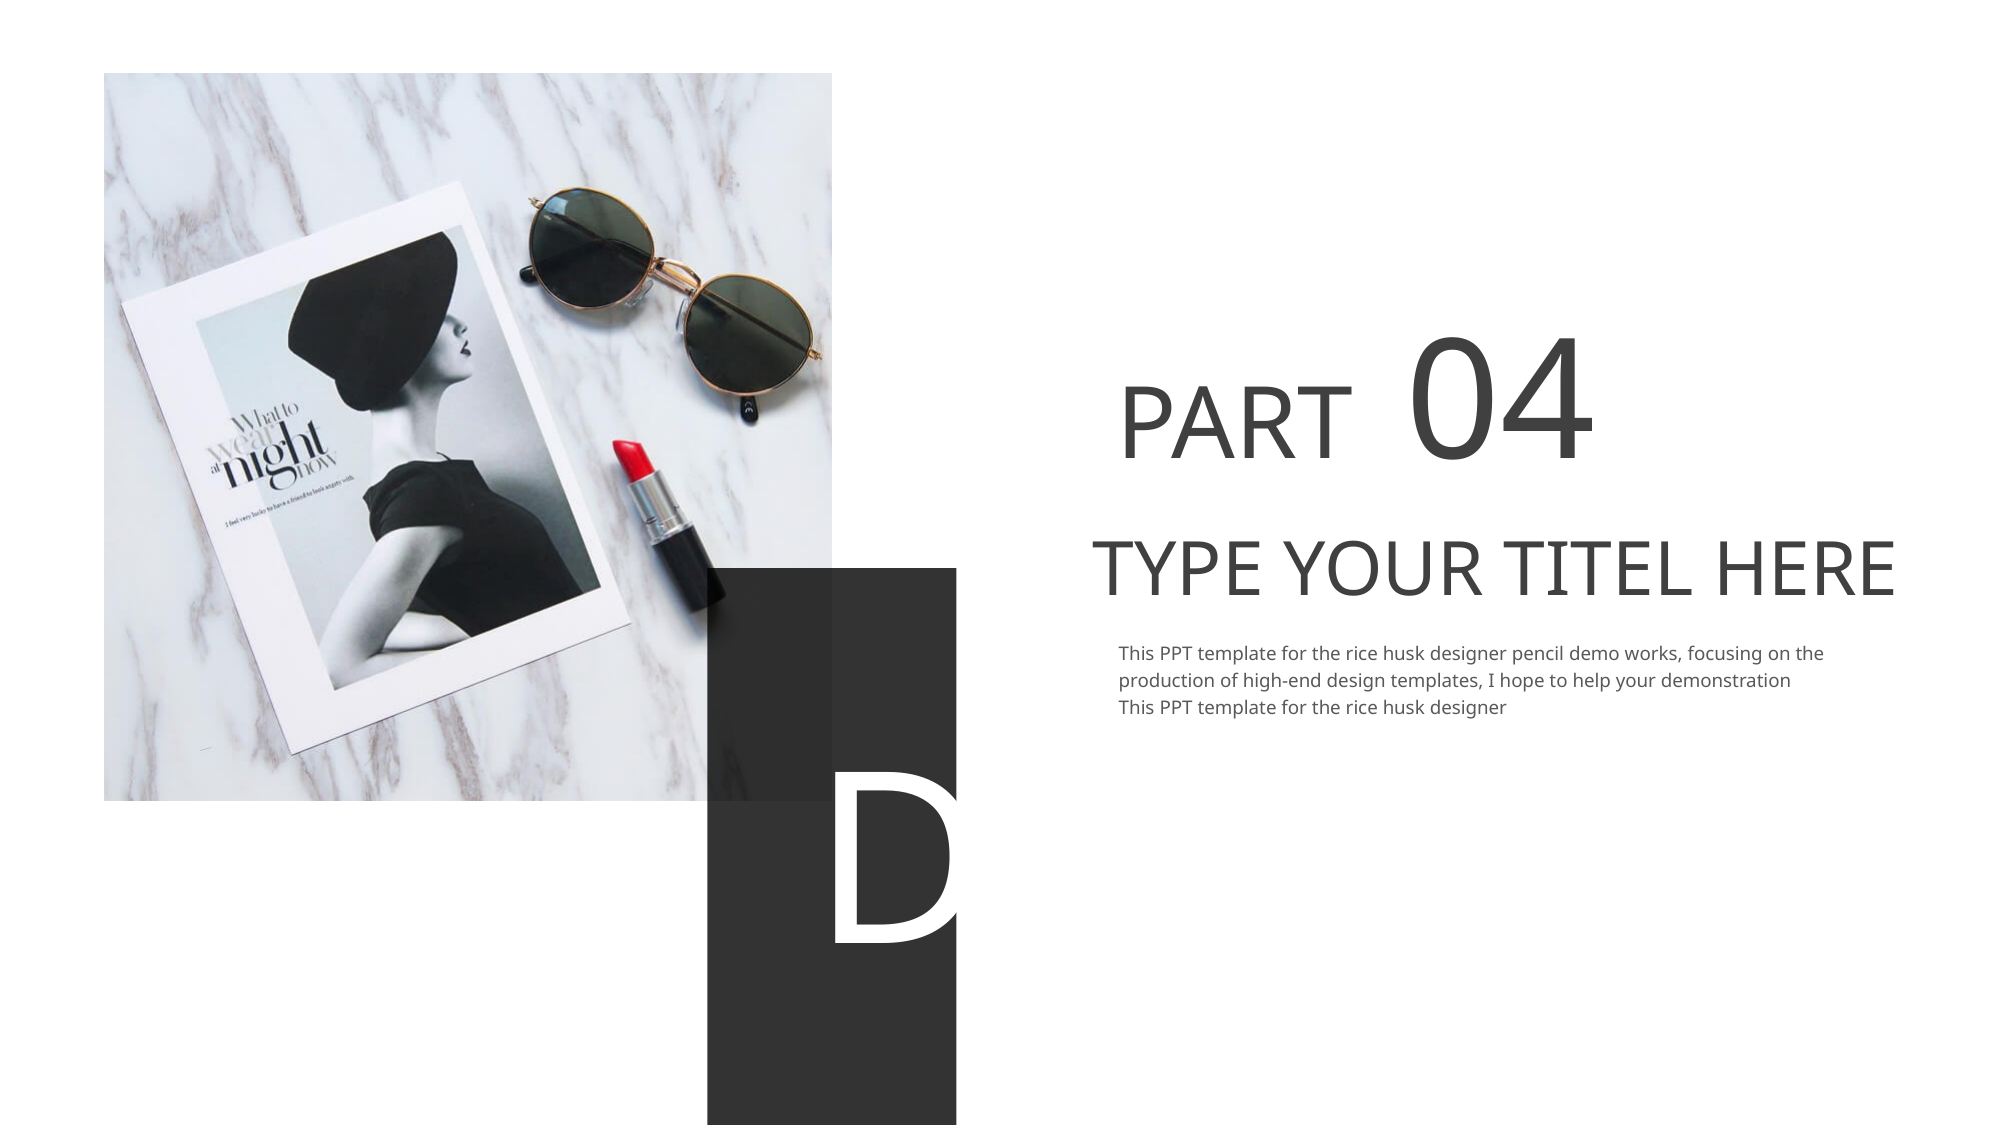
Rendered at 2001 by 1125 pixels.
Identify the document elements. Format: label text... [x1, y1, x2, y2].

text_box PART 04 [1101, 284, 1647, 500]
text_box [832, 567, 957, 696]
text_box [706, 801, 957, 1125]
picture [104, 73, 832, 801]
text_box This PPT template for the rice husk designer pencil demo works, focusing on the production of high-end design templates, I hope to help your demonstration This PPT template for the rice husk designer [1104, 629, 1934, 726]
text_box D [798, 696, 1003, 999]
text_box TYPE YOUR TITEL HERE [1077, 512, 1914, 618]
